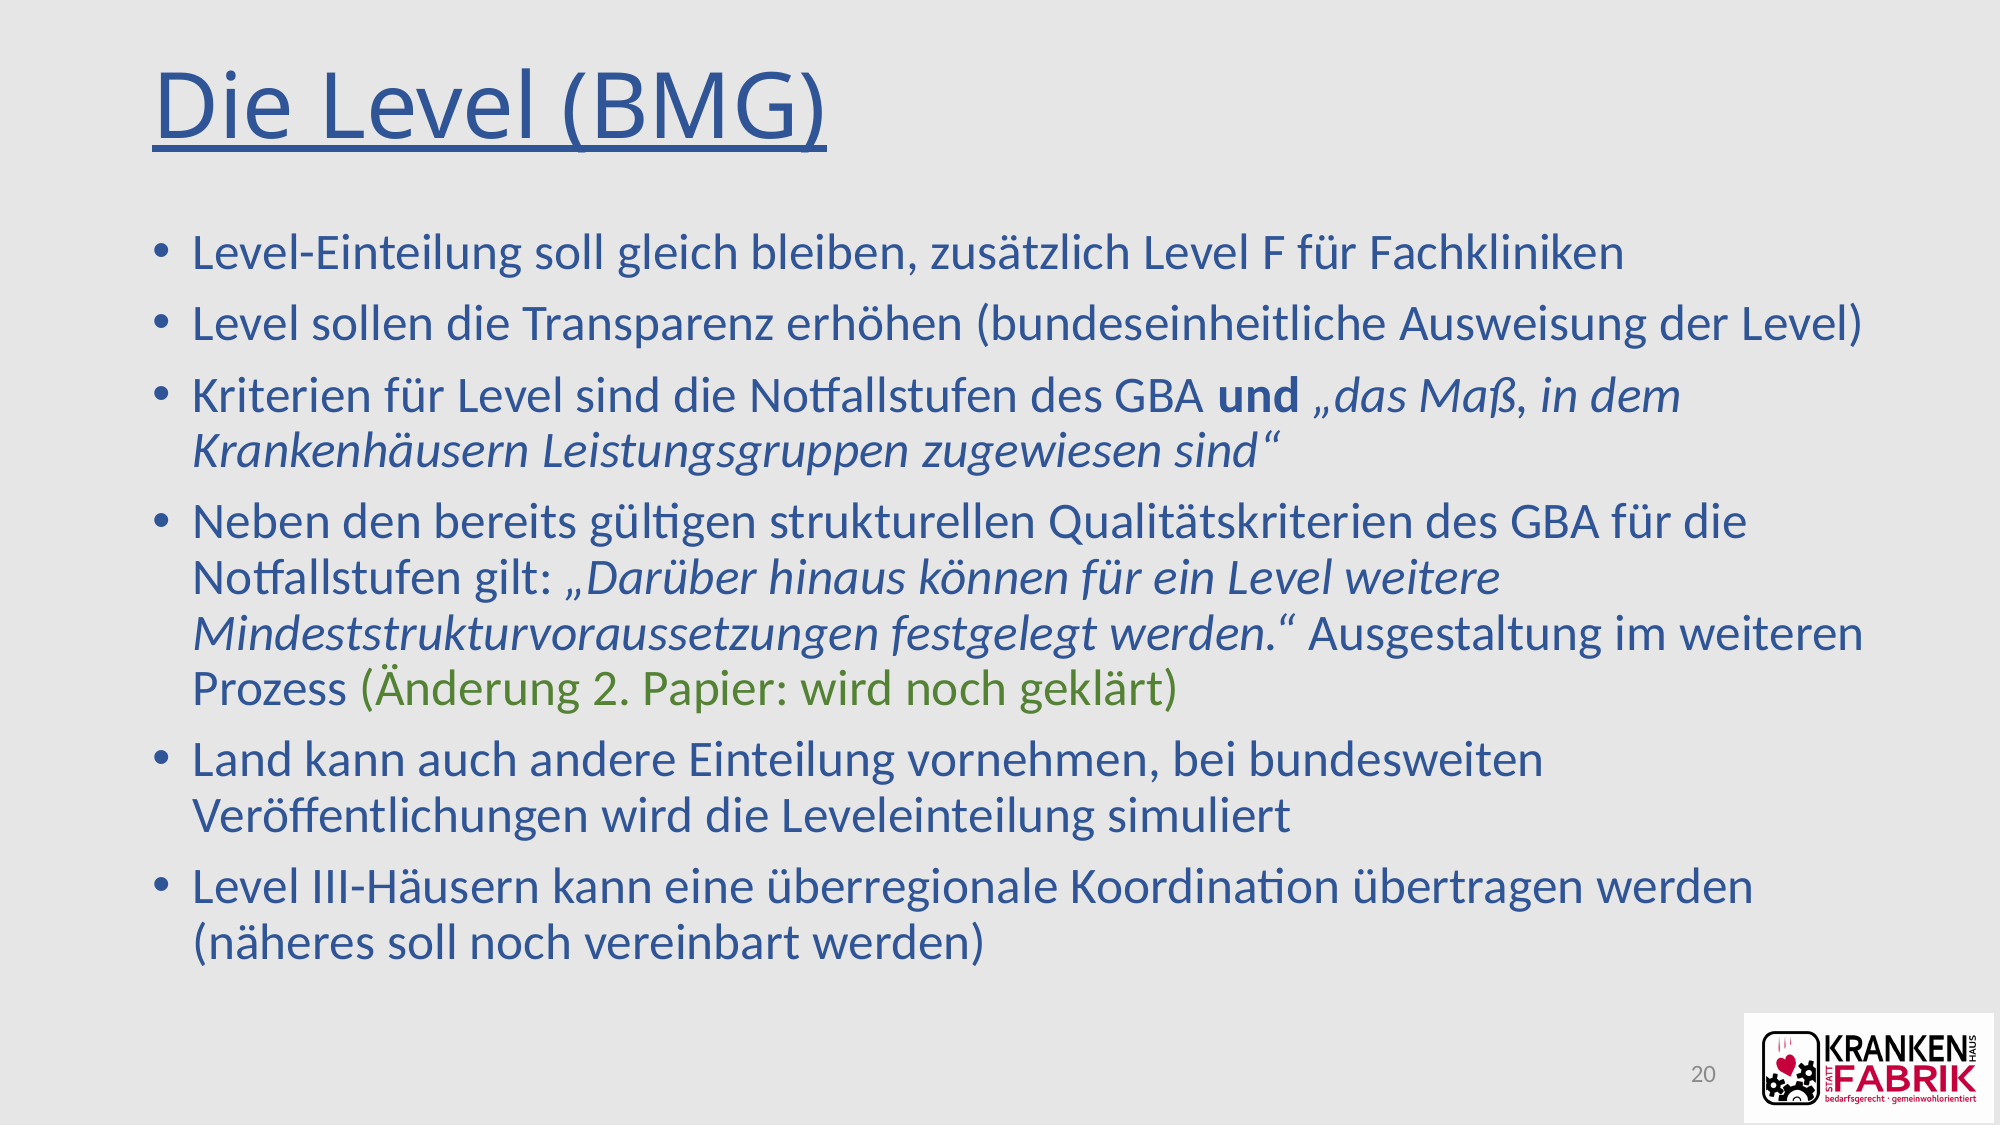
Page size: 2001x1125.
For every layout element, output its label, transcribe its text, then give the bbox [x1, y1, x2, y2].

list Level-Einteilung soll gleich bleiben, zusätzlich Level F für Fachkliniken Level sollen die Transparenz erhöhen (bundeseinheitliche Ausweisung der Level) Kriterien für Level sind die Notfallstufen des GBA und „das Maß, in dem Krankenhäusern Leistungsgruppen zugewiesen sind“ Neben den bereits gültigen strukturellen Qualitätskriterien des GBA für die Notfallstufen gilt: „Darüber hinaus können für ein Level weitere Mindeststrukturvoraussetzungen festgelegt werden.“ Ausgestaltung im weiteren Prozess (Änderung 2. Papier: wird noch geklärt) Land kann auch andere Einteilung vornehmen, bei bundesweiten Veröffentlichungen wird die Leveleinteilung simuliert Level III-Häusern kann eine überregionale Koordination übertragen werden (näheres soll noch vereinbart werden) [137, 217, 1887, 1043]
picture [1744, 1013, 1994, 1123]
title Die Level (BMG) [137, 0, 1863, 217]
slide_number 20 [1281, 1042, 1731, 1103]
